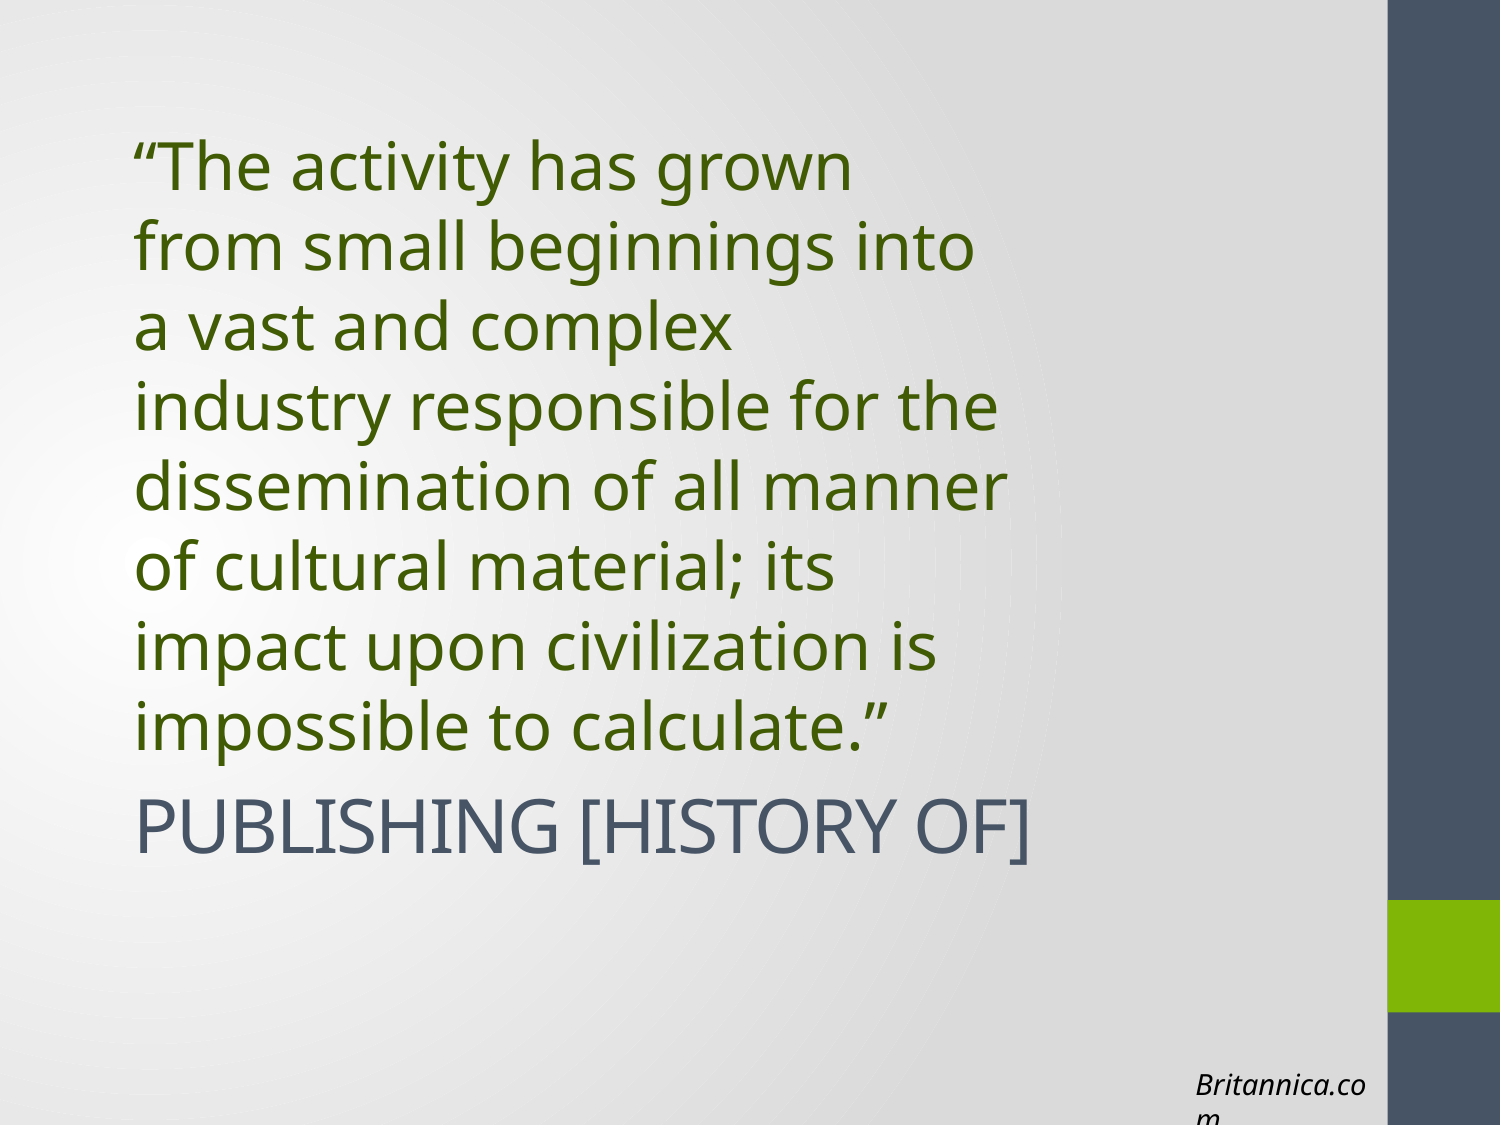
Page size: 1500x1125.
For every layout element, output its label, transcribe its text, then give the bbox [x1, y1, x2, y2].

text_box Britannica.com [1180, 1058, 1405, 1125]
list “The activity has grown from small beginnings into a vast and complex industry responsible for the dissemination of all manner of cultural material; its impact upon civilization is impossible to calculate.” [118, 191, 1026, 772]
title Publishing [HISTORY OF] [118, 771, 1083, 963]
